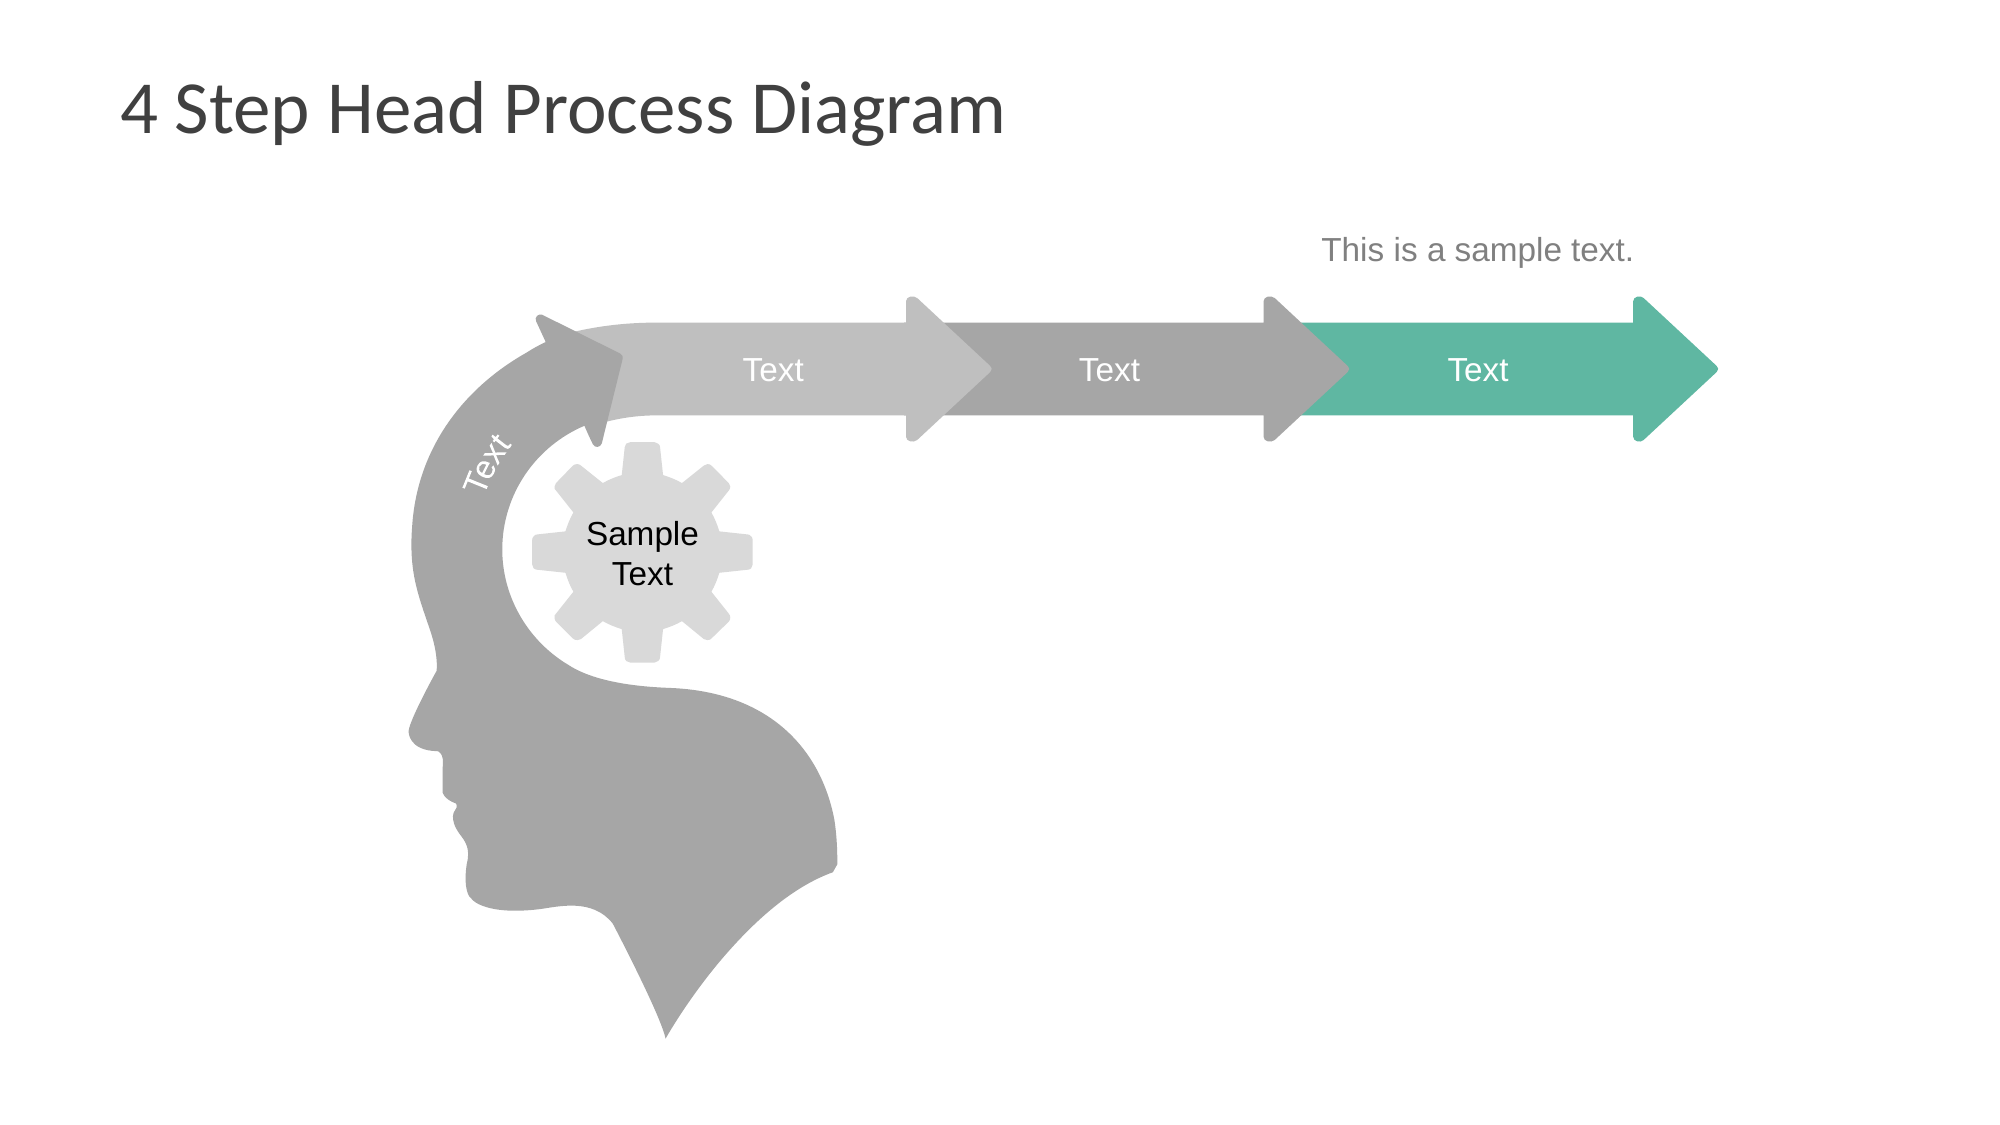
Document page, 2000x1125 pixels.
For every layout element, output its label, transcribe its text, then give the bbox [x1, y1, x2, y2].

text_box [577, 296, 992, 442]
text_box [408, 314, 838, 1039]
text_box Text [727, 340, 819, 396]
title 4 Step Head Process Diagram [99, 45, 1900, 162]
text_box [1302, 296, 1719, 442]
text_box Text [1063, 340, 1155, 396]
text_box [945, 296, 1350, 442]
text_box This is a sample text. [1294, 220, 1662, 276]
text_box Text [1432, 340, 1524, 396]
text_box Sample Text [532, 442, 753, 663]
